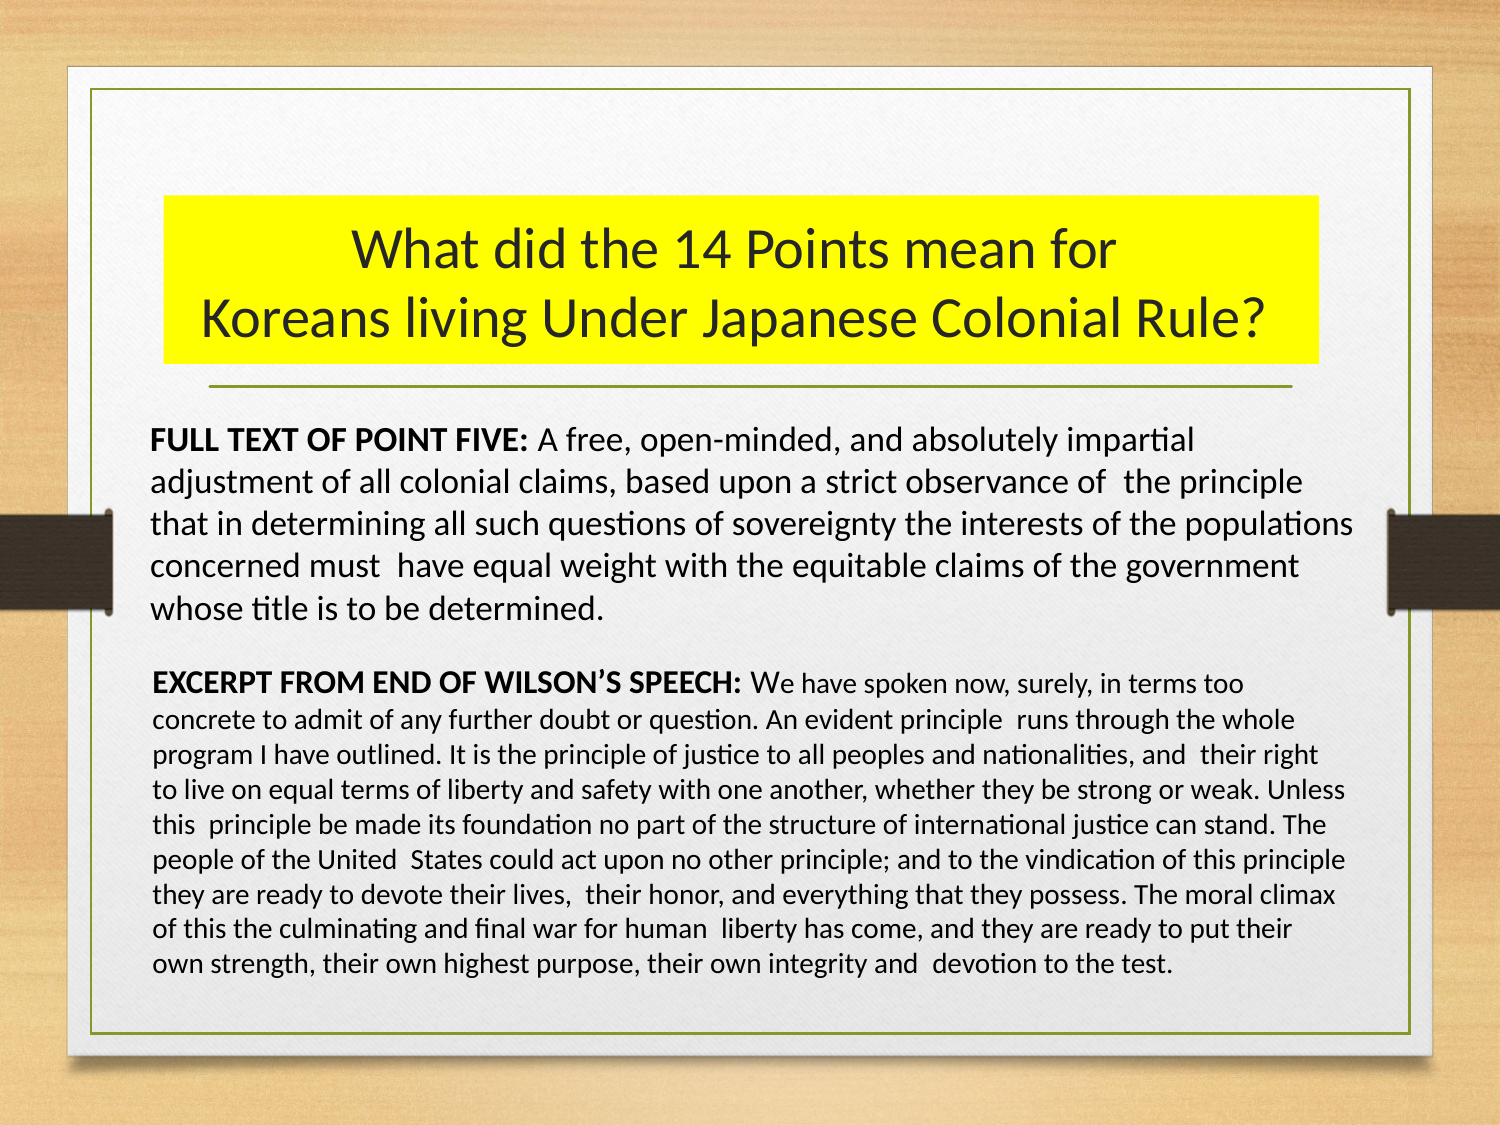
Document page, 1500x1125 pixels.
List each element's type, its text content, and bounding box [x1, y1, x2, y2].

list FULL TEXT OF POINT FIVE: A free, open-minded, and absolutely impartial adjustment of all colonial claims, based upon a strict observance of the principle that in determining all such questions of sovereignty the interests of the populations concerned must have equal weight with the equitable claims of the government whose title is to be determined. [135, 408, 1375, 636]
text_box EXCERPT FROM END OF WILSON’S SPEECH: We have spoken now, surely, in terms too concrete to admit of any further doubt or question. An evident principle runs through the whole program I have outlined. It is the principle of justice to all peoples and nationalities, and their right to live on equal terms of liberty and safety with one another, whether they be strong or weak. Unless this principle be made its foundation no part of the structure of international justice can stand. The people of the United States could act upon no other principle; and to the vindication of this principle they are ready to devote their lives, their honor, and everything that they possess. The moral climax of this the culminating and final war for human liberty has come, and they are ready to put their own strength, their own highest purpose, their own integrity and devotion to the test. [137, 652, 1363, 988]
title What did the 14 Points mean for Koreans living Under Japanese Colonial Rule? [163, 195, 1320, 364]
picture [0, 0, 1500, 1125]
